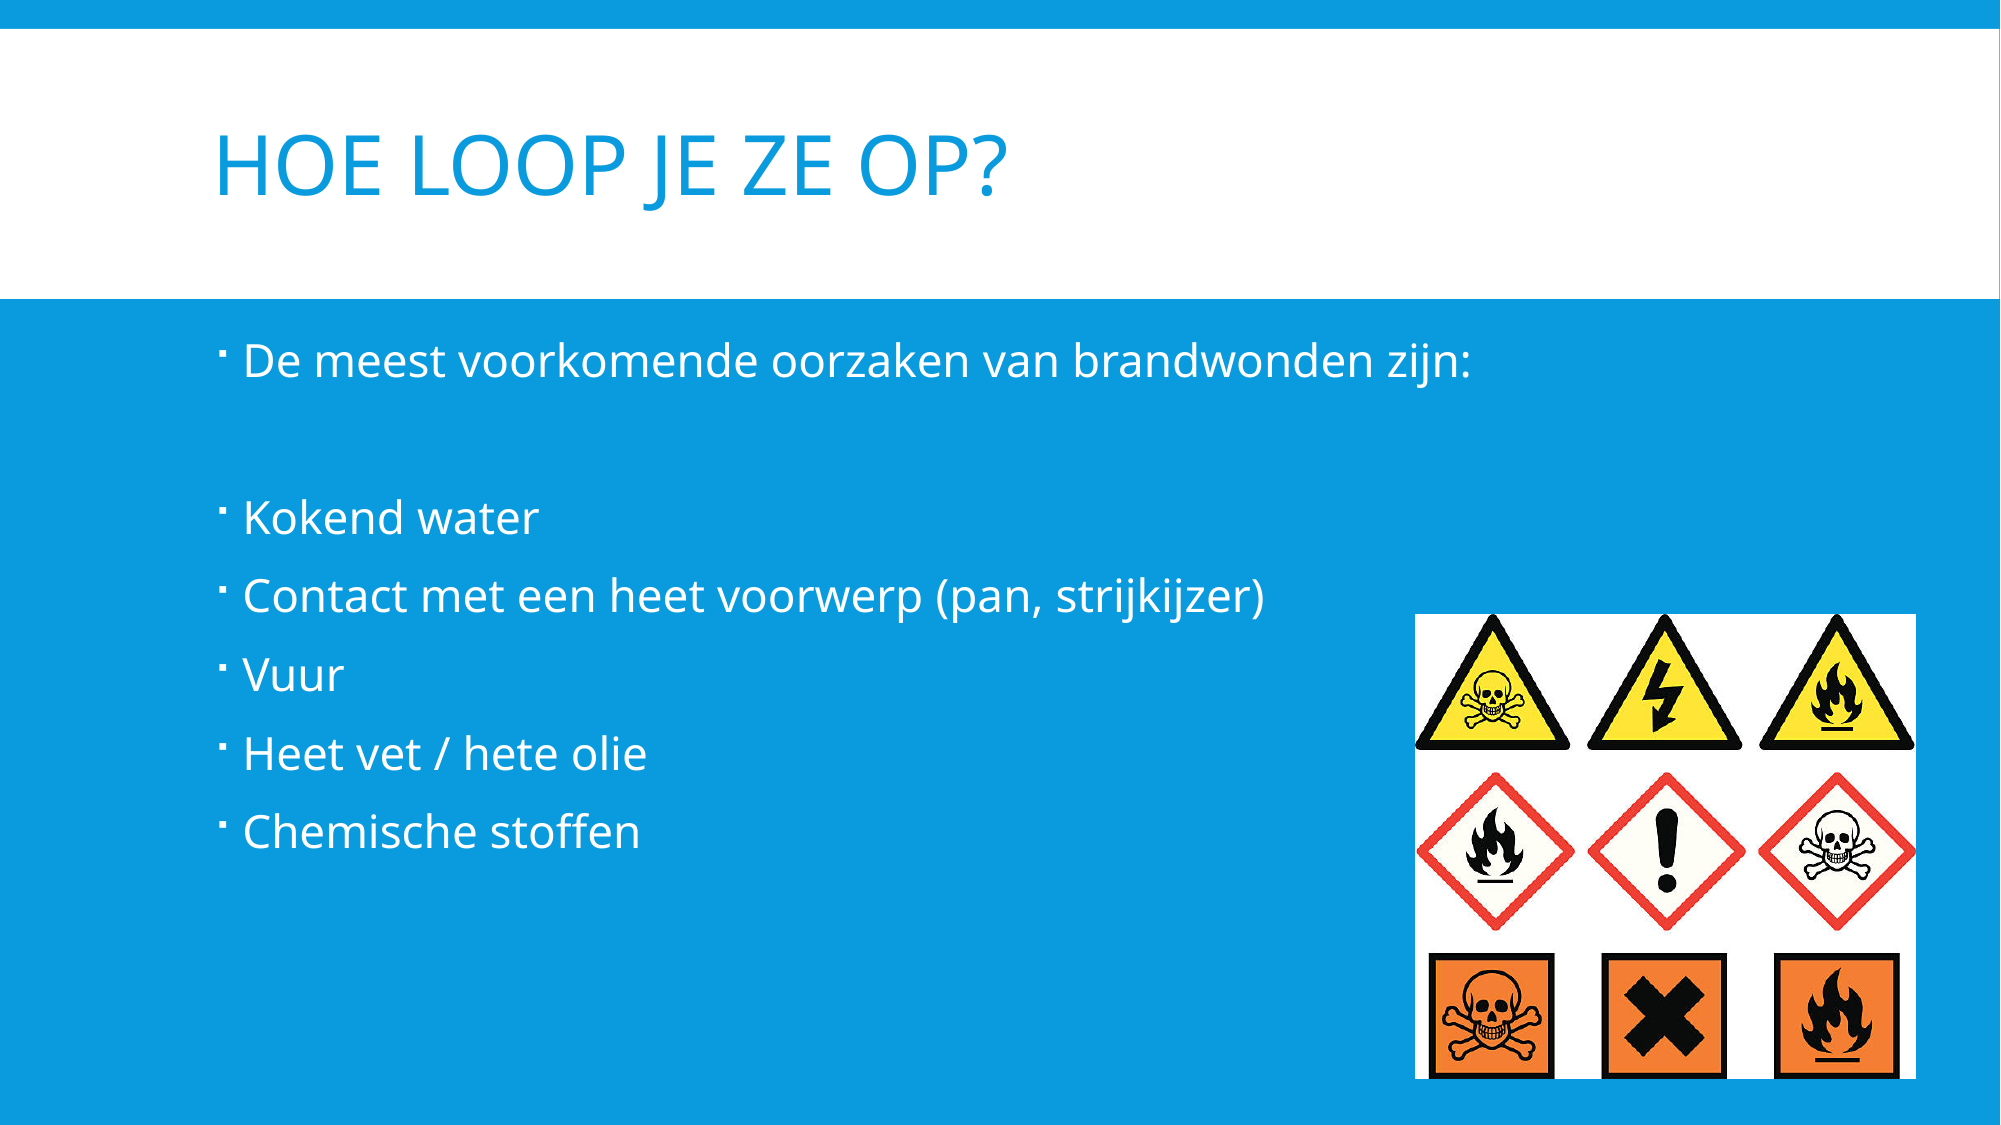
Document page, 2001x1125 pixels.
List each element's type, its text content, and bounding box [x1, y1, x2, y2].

title Hoe loop je ze op? [197, 46, 1803, 295]
list De meest voorkomende oorzaken van brandwonden zijn: Kokend water Contact met een heet voorwerp (pan, strijkijzer) Vuur Heet vet / hete olie Chemische stoffen [197, 329, 1803, 1020]
picture [1416, 615, 1915, 1078]
